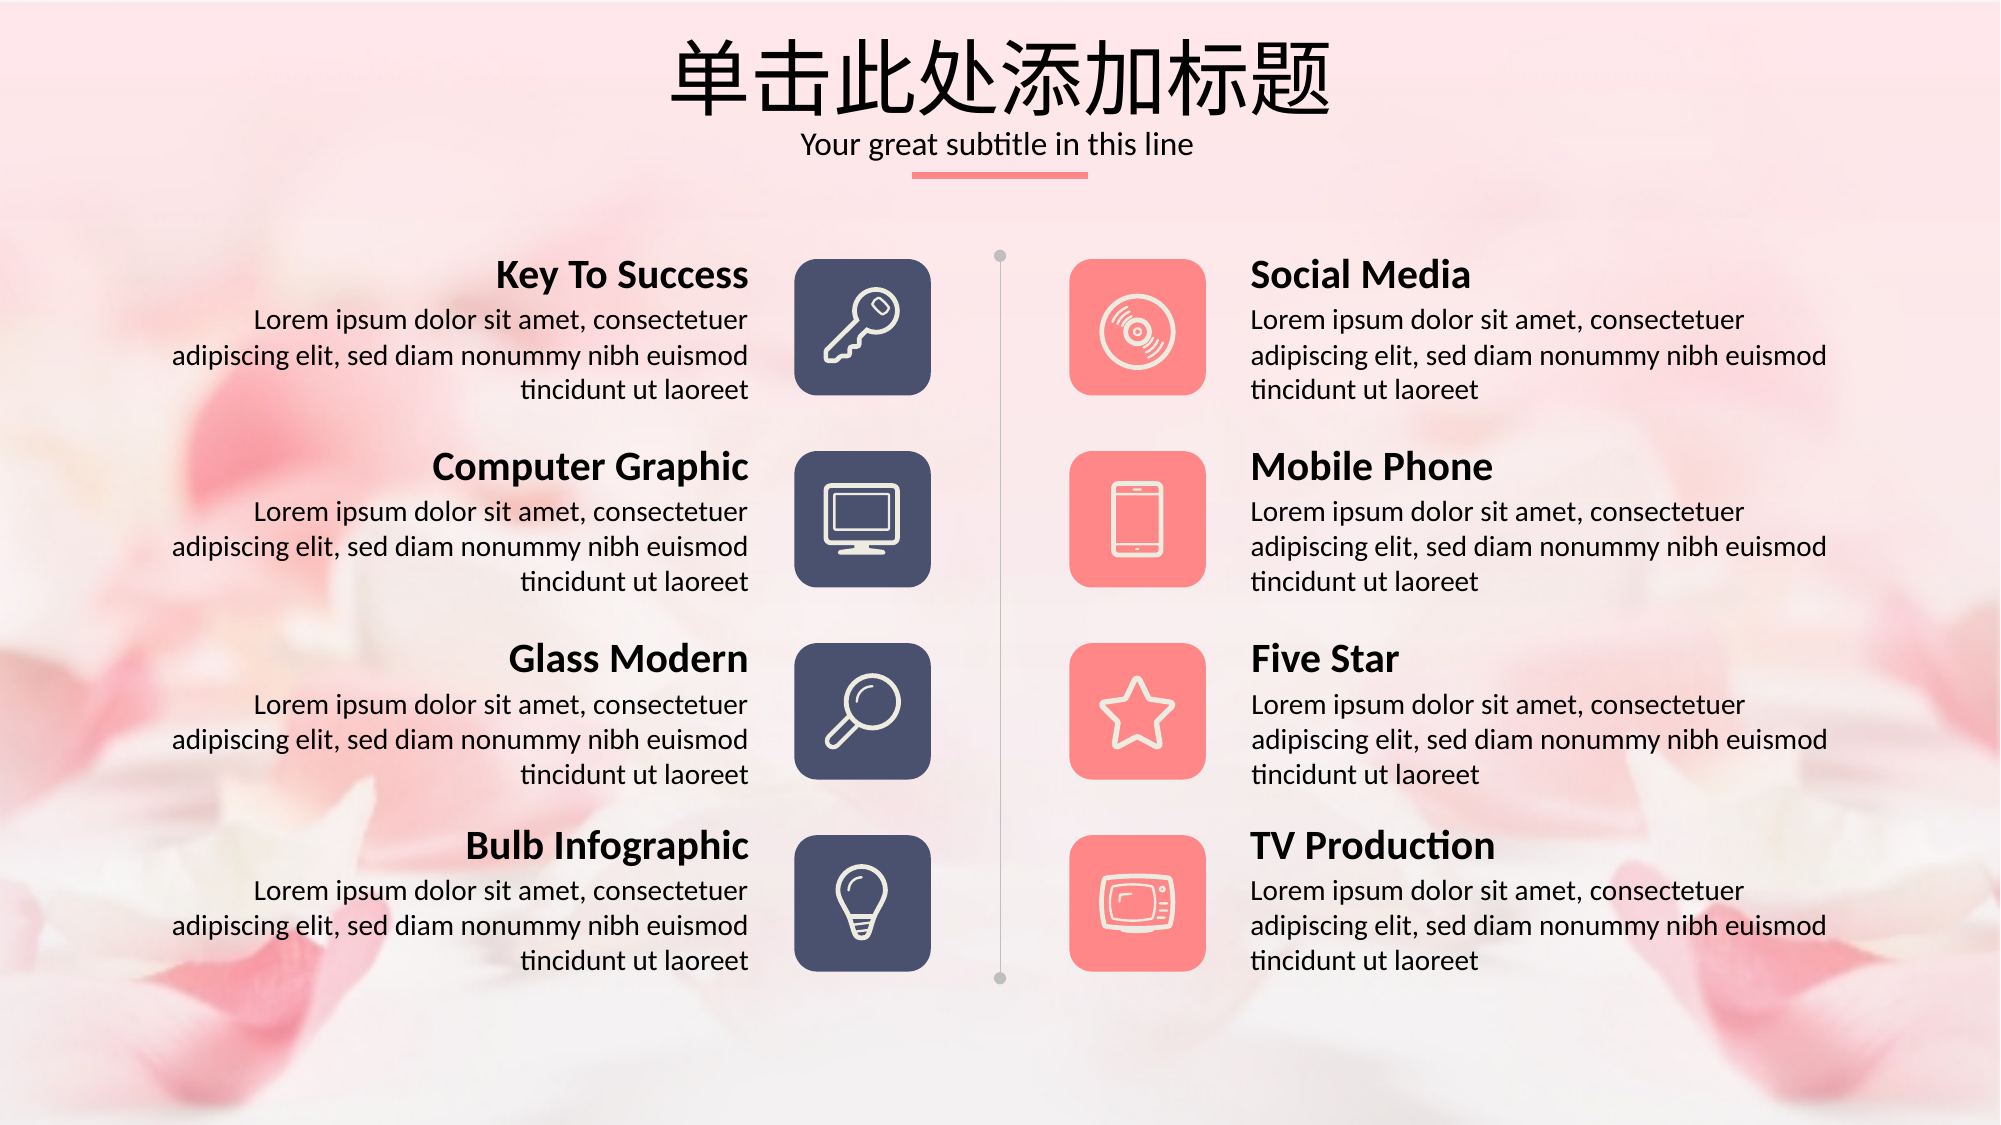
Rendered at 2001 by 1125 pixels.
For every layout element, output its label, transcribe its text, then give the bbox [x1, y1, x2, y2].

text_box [1235, 431, 1872, 606]
text_box 单击此处添加标题 [301, 0, 1699, 157]
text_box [1069, 835, 1206, 972]
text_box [794, 259, 931, 396]
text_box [794, 835, 931, 972]
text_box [1235, 239, 1872, 414]
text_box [1069, 259, 1206, 396]
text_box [1069, 451, 1206, 588]
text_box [128, 239, 764, 414]
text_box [128, 623, 764, 799]
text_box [128, 810, 764, 985]
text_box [1236, 623, 1873, 799]
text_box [794, 643, 931, 780]
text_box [1069, 643, 1206, 780]
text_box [794, 451, 931, 588]
text_box Your great subtitle in this line [785, 115, 1210, 170]
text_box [128, 431, 764, 606]
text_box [1235, 810, 1871, 985]
picture [0, 0, 2001, 1125]
